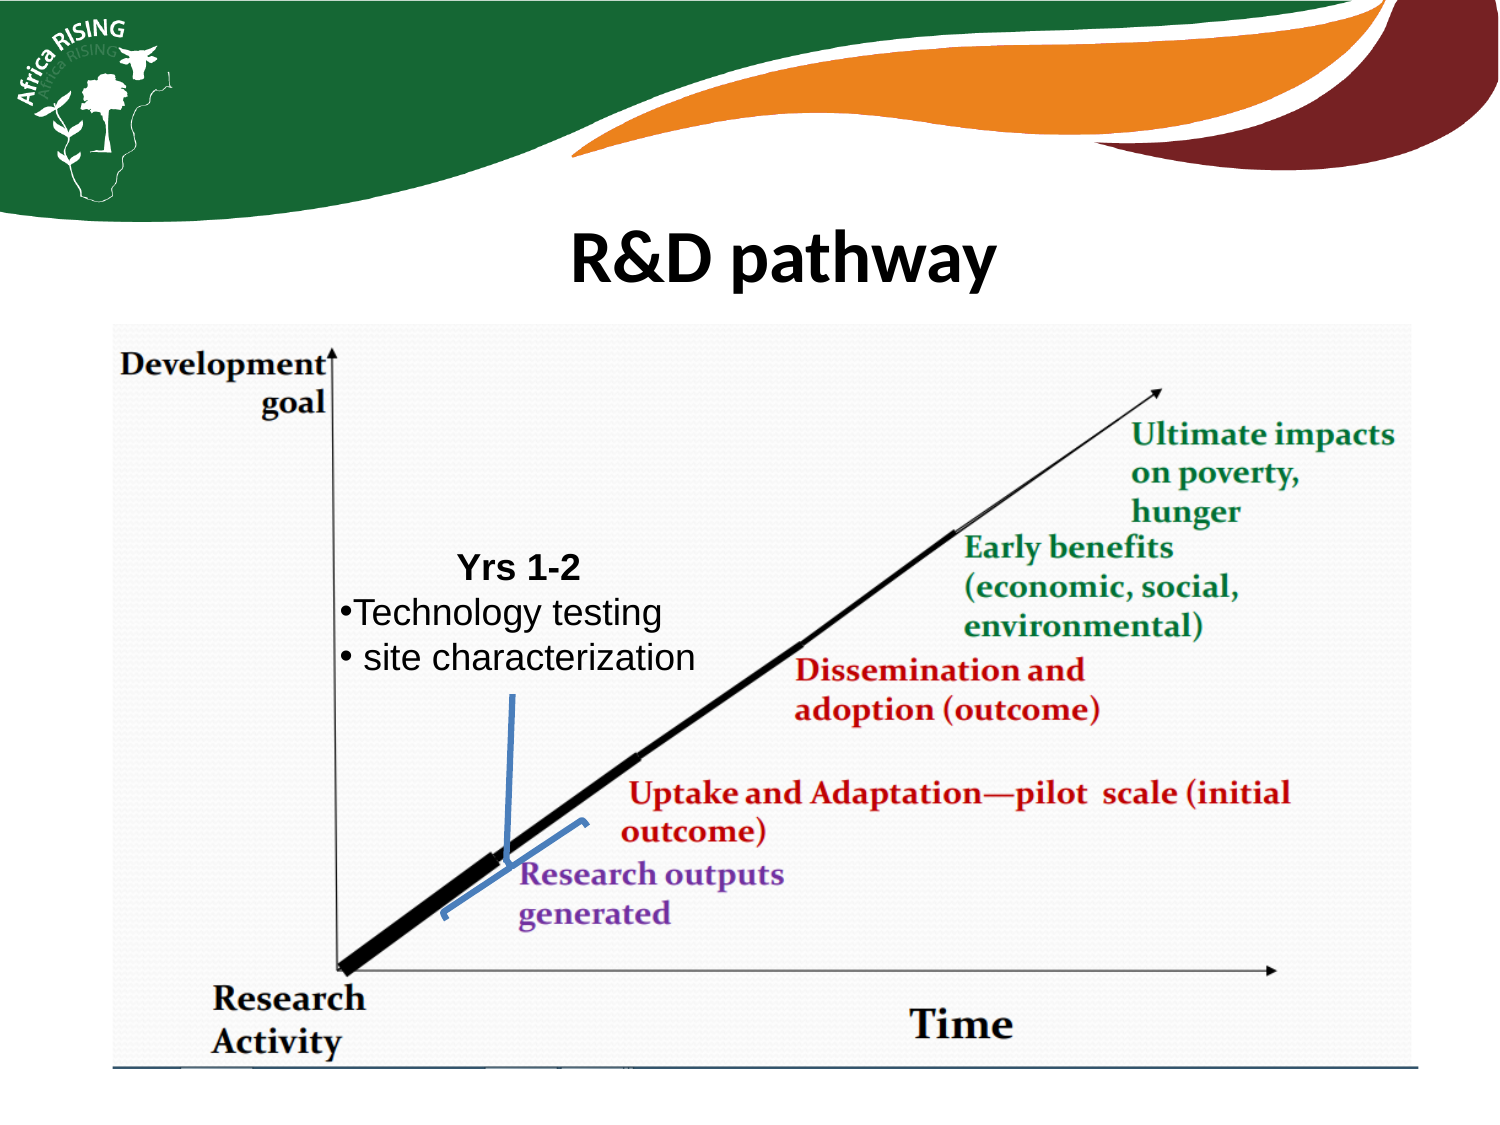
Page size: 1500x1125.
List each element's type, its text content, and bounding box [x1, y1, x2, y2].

list R&D pathway [137, 200, 1413, 323]
picture [112, 324, 1419, 1069]
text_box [505, 693, 513, 863]
picture [0, 0, 1499, 222]
